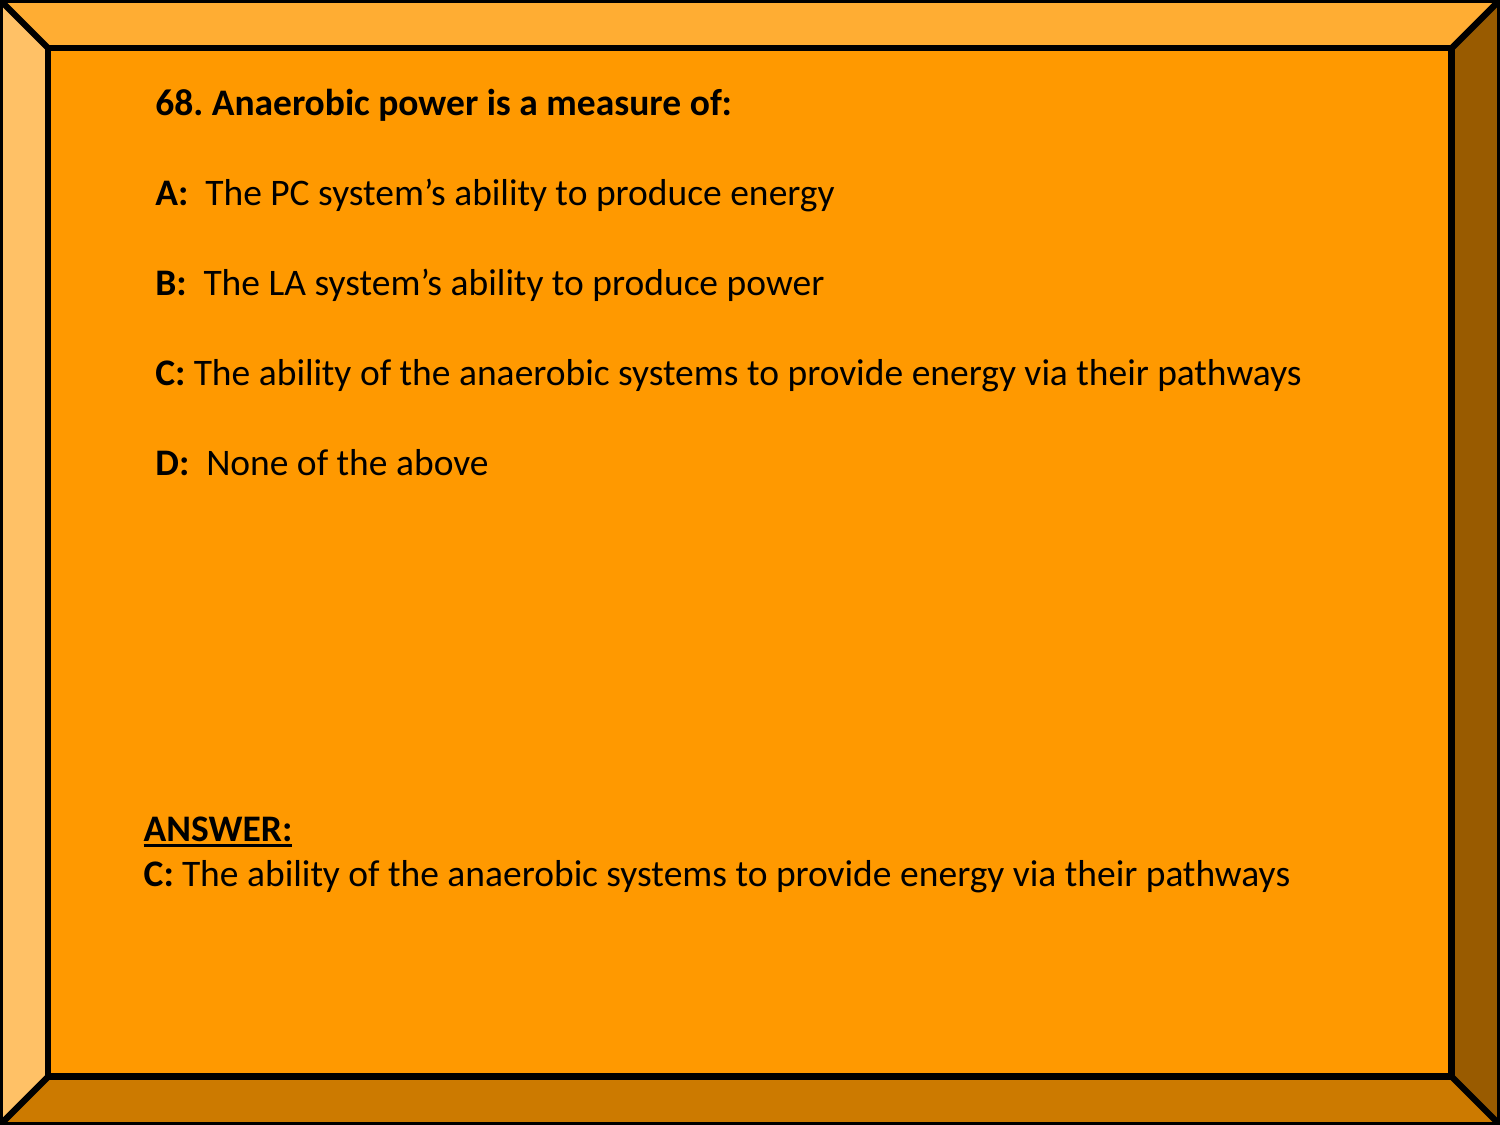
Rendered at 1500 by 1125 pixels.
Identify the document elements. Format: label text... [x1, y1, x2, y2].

text_box ANSWER: C: The ability of the anaerobic systems to provide energy via their pathways [128, 796, 1383, 947]
text_box 68. Anaerobic power is a measure of: A: The PC system’s ability to produce energy B: The LA system’s ability to produce power C: The ability of the anaerobic systems to provide energy via their pathways D: None of the above [140, 70, 1371, 535]
